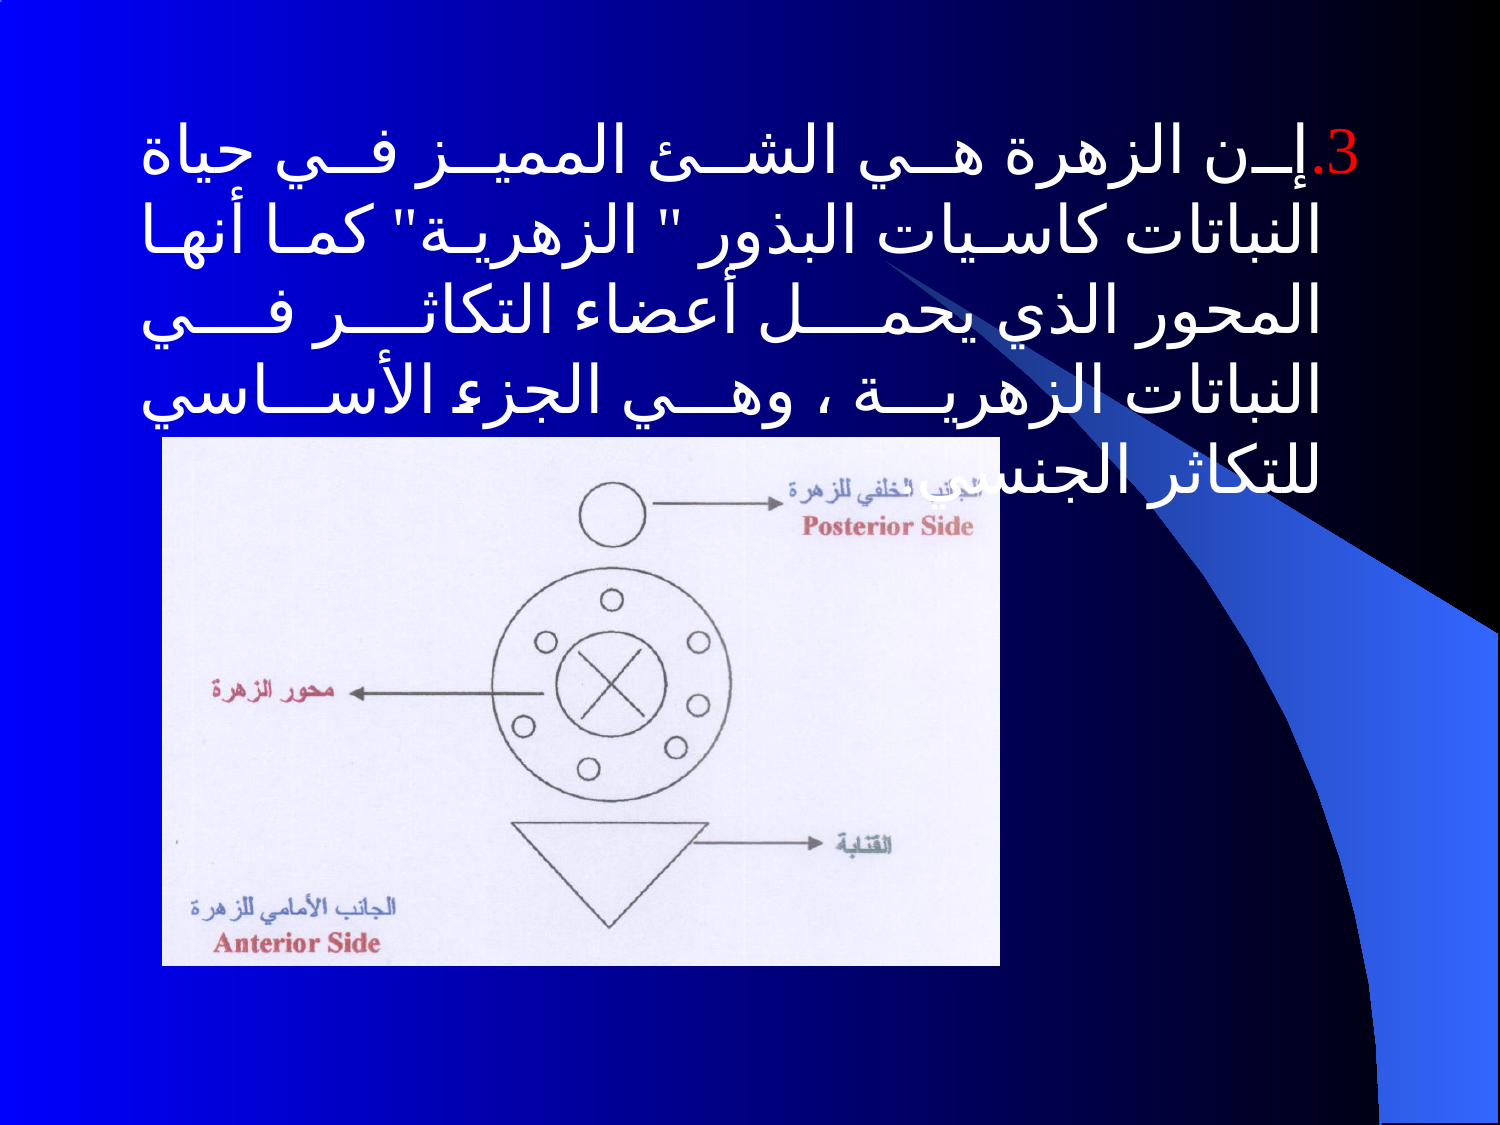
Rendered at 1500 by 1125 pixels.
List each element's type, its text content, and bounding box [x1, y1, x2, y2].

picture [162, 437, 1001, 966]
text_box إن الزهرة هي الشئ المميز في حياة النباتات كاسيات البذور " الزهرية" كما أنها المحور الذي يحمل أعضاء التكاثر في النباتات الزهرية ، وهي الجزء الأساسي للتكاثر الجنسي. [125, 99, 1375, 515]
